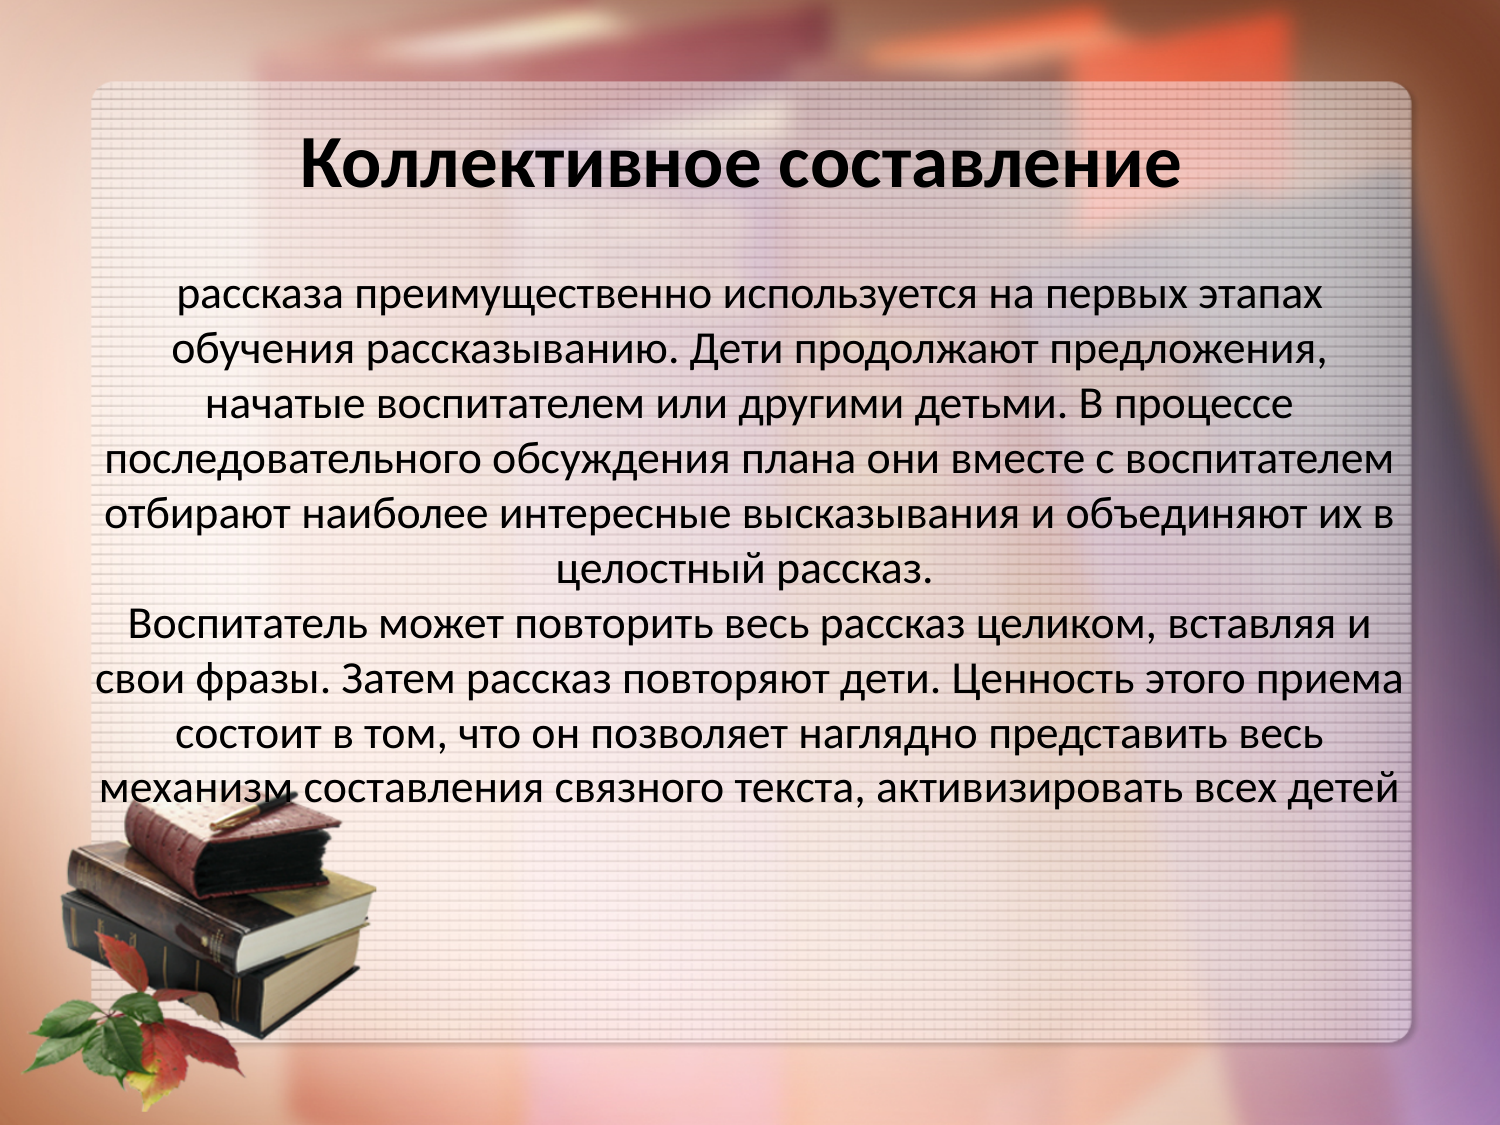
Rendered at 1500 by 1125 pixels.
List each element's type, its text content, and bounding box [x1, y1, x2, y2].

title Коллективное составление рассказа преимущественно используется на первых этапах обучения рассказыванию. Дети продолжают предложения, начатые воспитателем или другими детьми. В процессе последовательного обсуждения плана они вместе с воспитателем отбирают наиболее интересные высказывания и объединяют их в целостный рассказ. Воспитатель может повторить весь рассказ целиком, вставляя и свои фразы. Затем рассказ повторяют дети. Ценность этого приема состоит в том, что он позволяет наглядно представить весь механизм составления связного текста, активизировать всех детей [75, 45, 1425, 1000]
picture [0, 0, 1500, 1125]
